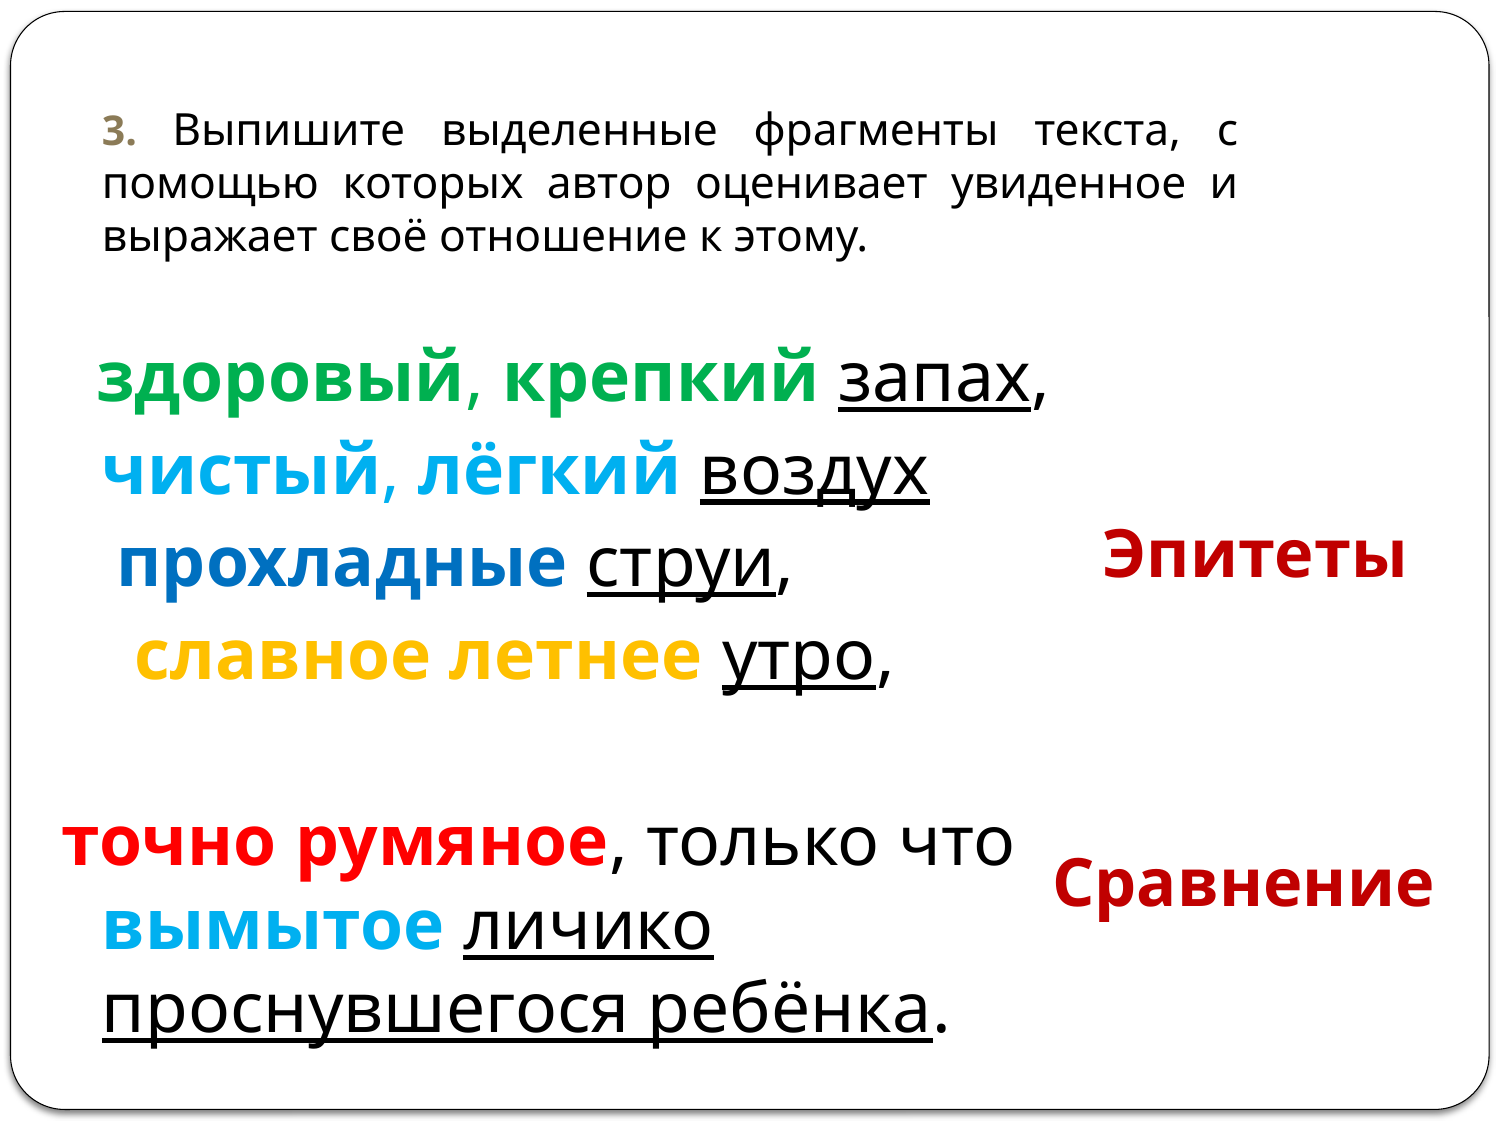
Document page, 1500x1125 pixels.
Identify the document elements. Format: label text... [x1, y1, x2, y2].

list 3. Выпишите выделенные фрагменты текста, с помощью которых автор оценивает увиденное и выражает своё отношение к этому. здоровый, крепкий запах, чистый, лёгкий воздух прохладные струи, славное летнее утро, точно румяное, только что вымытое личико проснувшегося ребёнка. [46, 35, 1254, 1125]
text_box Сравнение [1037, 831, 1467, 927]
text_box Эпитеты [1087, 503, 1440, 599]
